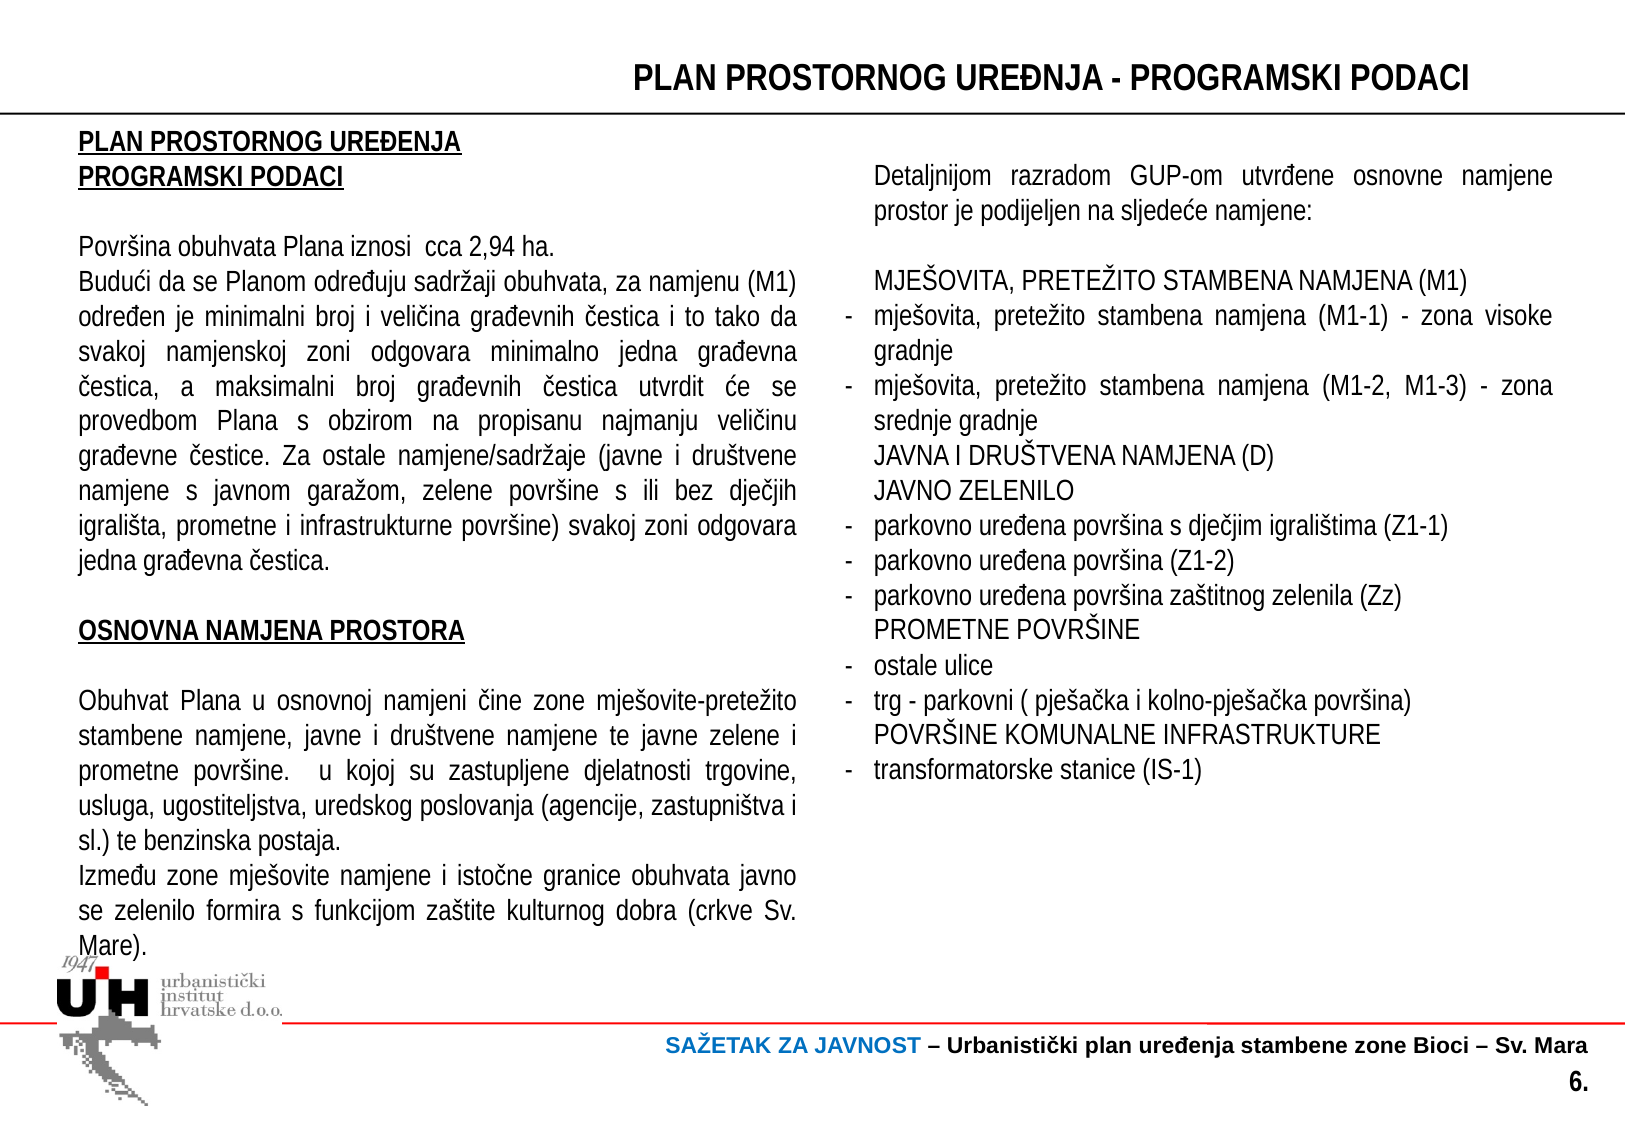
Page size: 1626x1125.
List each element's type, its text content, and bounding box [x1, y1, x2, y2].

text_box PLAN PROSTORNOG UREĐENJA PROGRAMSKI PODACI Površina obuhvata Plana iznosi cca 2,94 ha. Budući da se Planom određuju sadržaji obuhvata, za namjenu (M1) određen je minimalni broj i veličina građevnih čestica i to tako da svakoj namjenskoj zoni odgovara minimalno jedna građevna čestica, a maksimalni broj građevnih čestica utvrdit će se provedbom Plana s obzirom na propisanu najmanju veličinu građevne čestice. Za ostale namjene/sadržaje (javne i društvene namjene s javnom garažom, zelene površine s ili bez dječjih igrališta, prometne i infrastrukturne površine) svakoj zoni odgovara jedna građevna čestica. OSNOVNA NAMJENA PROSTORA Obuhvat Plana u osnovnoj namjeni čine zone mješovite-pretežito stambene namjene, javne i društvene namjene te javne zelene i prometne površine. u kojoj su zastupljene djelatnosti trgovine, usluga, ugostiteljstva, uredskog poslovanja (agencije, zastupništva i sl.) te benzinska postaja. Između zone mješovite namjene i istočne granice obuhvata javno se zelenilo formira s funkcijom zaštite kulturnog dobra (crkve Sv. Mare). [63, 114, 813, 1004]
text_box 6. [1120, 1055, 1604, 1105]
title Plan prostornog ureĐnja - Programski podaci [0, 36, 1487, 114]
text_box SAŽETAK ZA JAVNOST – Urbanistički plan uređenja stambene zone Bioci – Sv. Mara [340, 1023, 1604, 1105]
picture [57, 955, 282, 1107]
text_box Detaljnijom razradom GUP-om utvrđene osnovne namjene prostor je podijeljen na sljedeće namjene: MJEŠOVITA, PRETEŽITO STAMBENA NAMJENA (M1) - mješovita, pretežito stambena namjena (M1-1) - zona visoke gradnje - mješovita, pretežito stambena namjena (M1-2, M1-3) - zona srednje gradnje JAVNA I DRUŠTVENA NAMJENA (D) JAVNO ZELENILO - parkovno uređena površina s dječjim igralištima (Z1-1) - parkovno uređena površina (Z1-2) - parkovno uređena površina zaštitnog zelenila (Zz) PROMETNE POVRŠINE - ostale ulice - trg - parkovni ( pješačka i kolno-pješačka površina) POVRŠINE KOMUNALNE INFRASTRUKTURE - transformatorske stanice (IS-1) [829, 148, 1569, 863]
